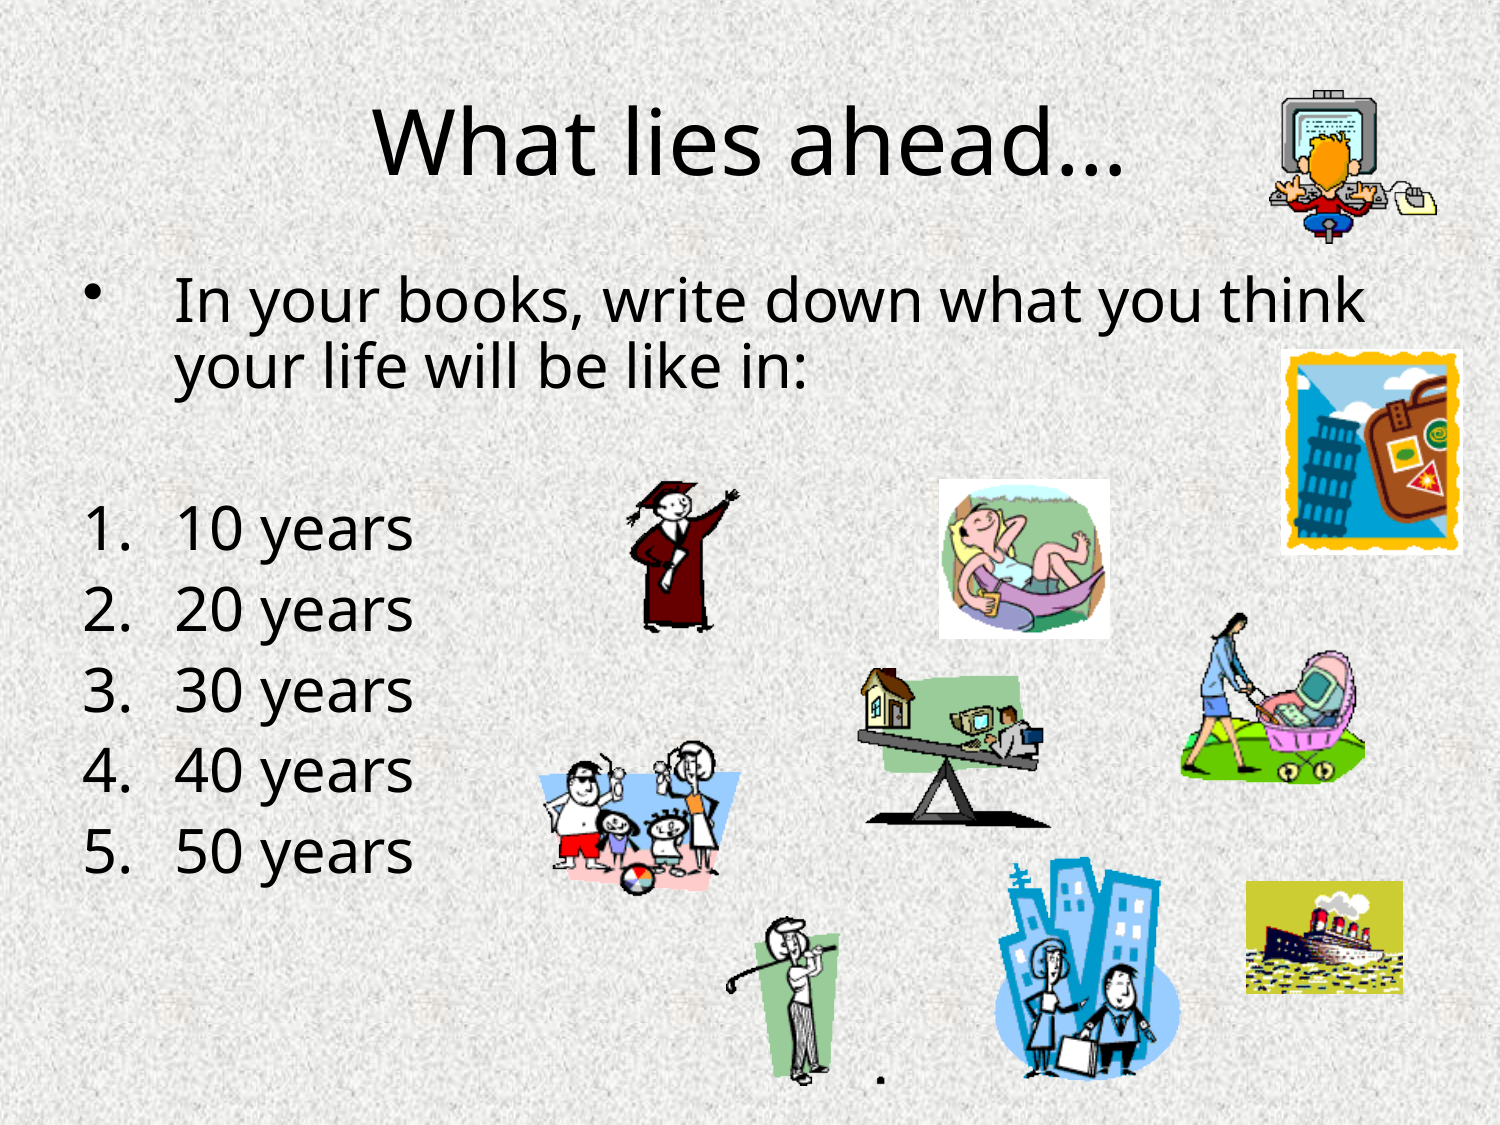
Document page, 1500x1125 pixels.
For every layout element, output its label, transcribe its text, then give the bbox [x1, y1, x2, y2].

title What lies ahead… [74, 44, 1426, 234]
list In your books, write down what you think your life will be like in: 10 years 20 years 30 years 40 years 50 years [74, 261, 1426, 1006]
picture [0, 0, 1500, 1125]
